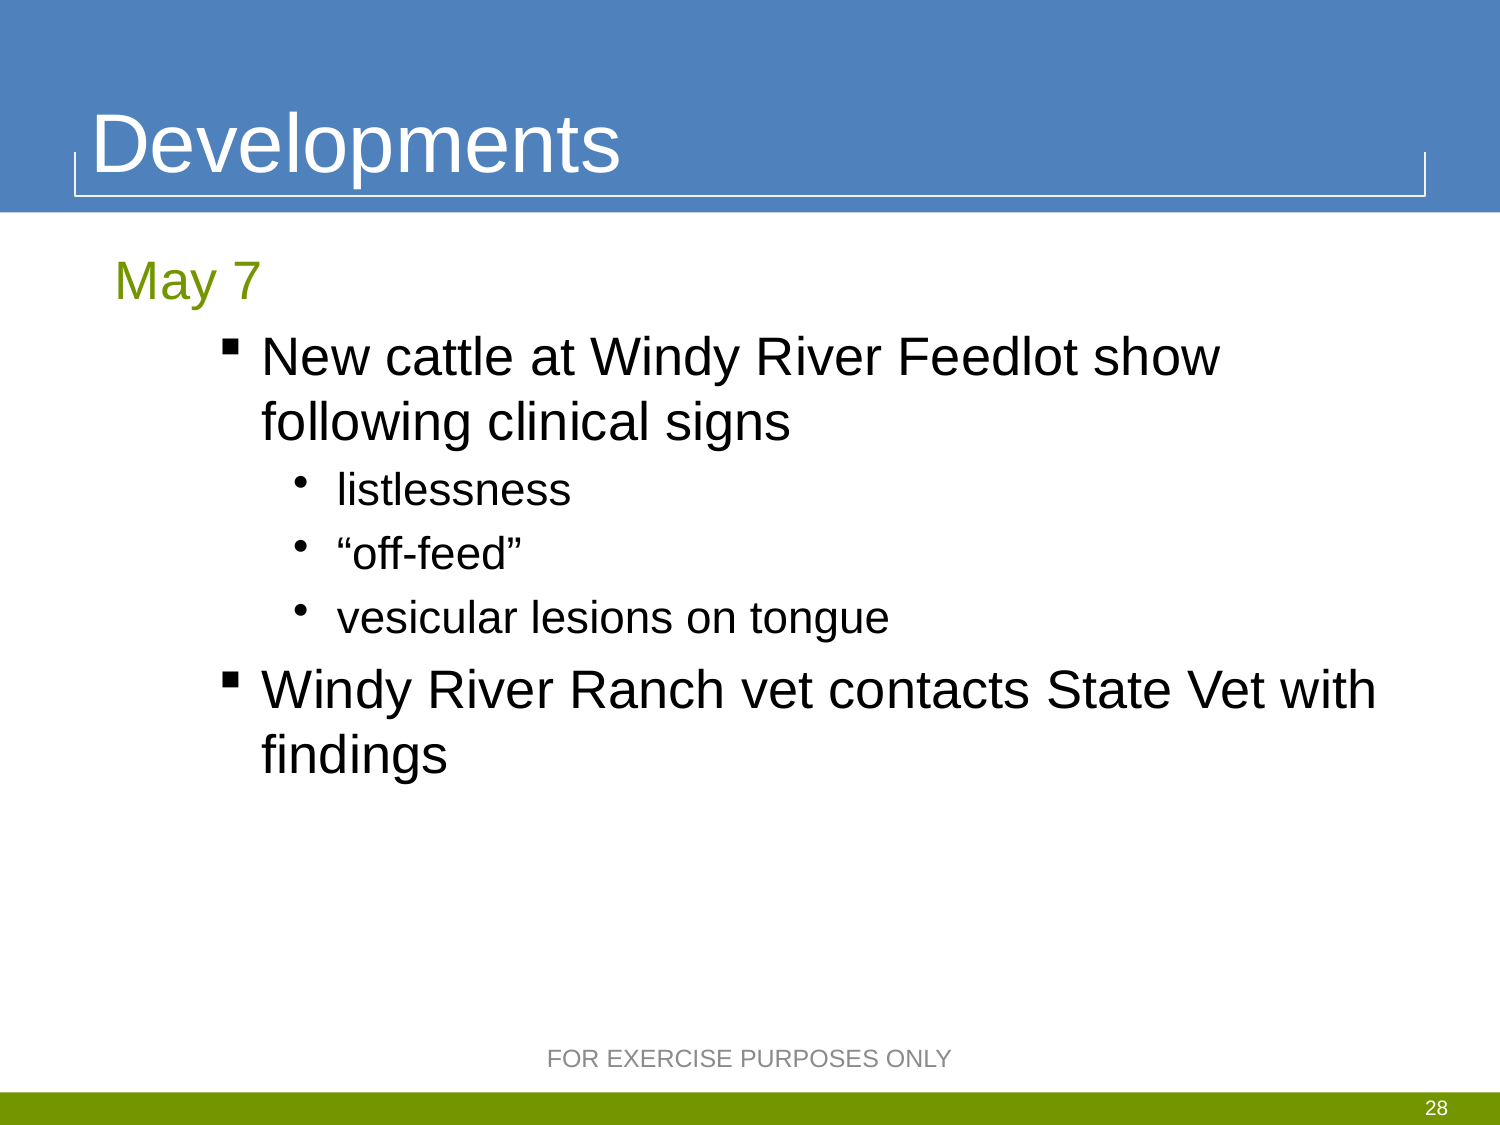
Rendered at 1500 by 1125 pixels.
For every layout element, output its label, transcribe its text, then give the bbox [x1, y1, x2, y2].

footer FOR EXERCISE PURPOSES ONLY [512, 1042, 988, 1103]
title Developments [74, 44, 1426, 233]
list May 7 New cattle at Windy River Feedlot show following clinical signs listlessness “off-feed” vesicular lesions on tongue Windy River Ranch vet contacts State Vet with findings [62, 237, 1413, 913]
